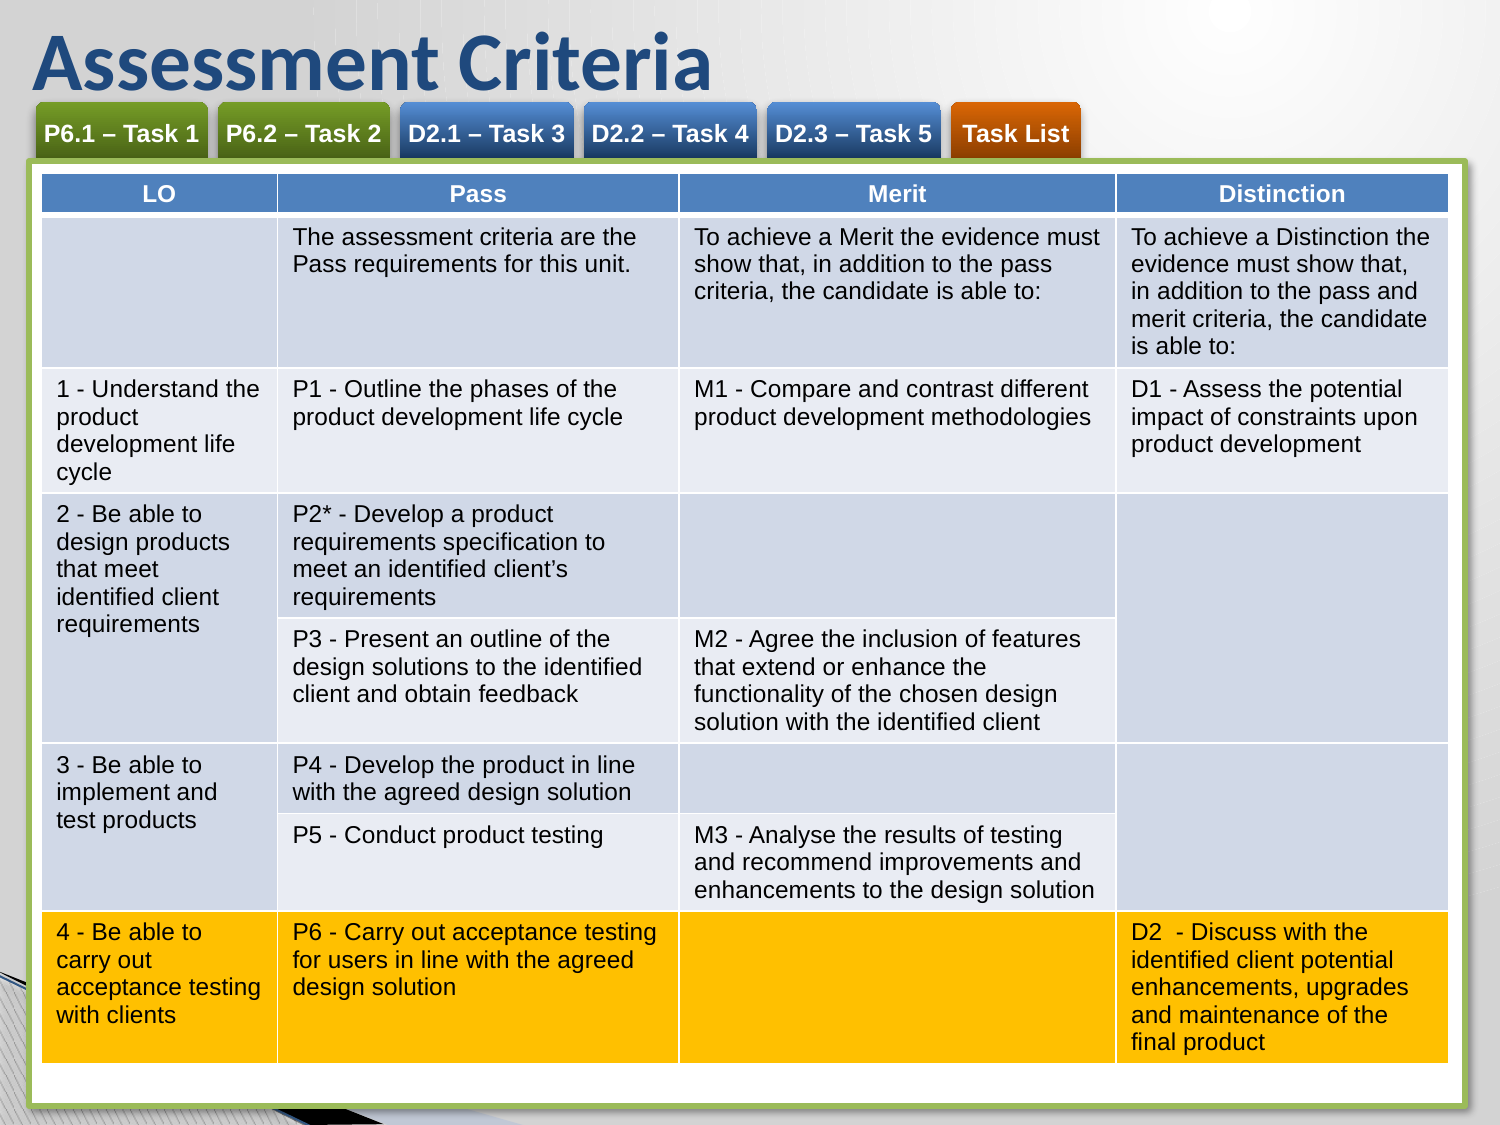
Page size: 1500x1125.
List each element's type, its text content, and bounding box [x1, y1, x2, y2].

table_cell 4 - Be able to carry out acceptance testing with clients [42, 912, 277, 1063]
table_cell The assessment criteria are the Pass requirements for this unit. [278, 218, 678, 367]
table_cell 1 - Understand the product development life cycle [42, 369, 277, 492]
table_cell P3 - Present an outline of the design solutions to the identified client and obtain feedback [278, 619, 678, 742]
table_cell [680, 912, 1115, 1063]
table_header Distinction [1117, 174, 1448, 212]
table_cell P5 - Conduct product testing [278, 814, 678, 910]
table_cell [680, 494, 1115, 617]
table_cell P2* - Develop a product requirements specification to meet an identified client’s requirements [278, 494, 678, 617]
table_cell P4 - Develop the product in line with the agreed design solution [278, 744, 678, 813]
picture [281, 1114, 303, 1125]
table_cell [680, 744, 1115, 813]
table_cell [42, 218, 277, 367]
table_cell To achieve a Distinction the evidence must show that, in addition to the pass and merit criteria, the candidate is able to: [1117, 218, 1448, 367]
table_cell P1 - Outline the phases of the product development life cycle [278, 369, 678, 492]
table_cell M3 - Analyse the results of testing and recommend improvements and enhancements to the design solution [680, 814, 1115, 910]
table_cell M2 - Agree the inclusion of features that extend or enhance the functionality of the chosen design solution with the identified client [680, 619, 1115, 742]
table_header Merit [680, 174, 1115, 212]
table_cell D1 - Assess the potential impact of constraints upon product development [1117, 369, 1448, 492]
table_header Pass [278, 174, 678, 212]
title Assessment Criteria [17, 0, 1282, 114]
table_cell [1117, 494, 1448, 742]
table_header LO [42, 174, 277, 212]
table_cell 3 - Be able to implement and test products [42, 744, 277, 910]
table_cell M1 - Compare and contrast different product development methodologies [680, 369, 1115, 492]
table_cell 2 - Be able to design products that meet identified client requirements [42, 494, 277, 742]
table_cell To achieve a Merit the evidence must show that, in addition to the pass criteria, the candidate is able to: [680, 218, 1115, 367]
table_cell [1117, 744, 1448, 910]
table_cell P6 - Carry out acceptance testing for users in line with the agreed design solution [278, 912, 678, 1063]
table_cell D2 - Discuss with the identified client potential enhancements, upgrades and maintenance of the final product [1117, 912, 1448, 1063]
